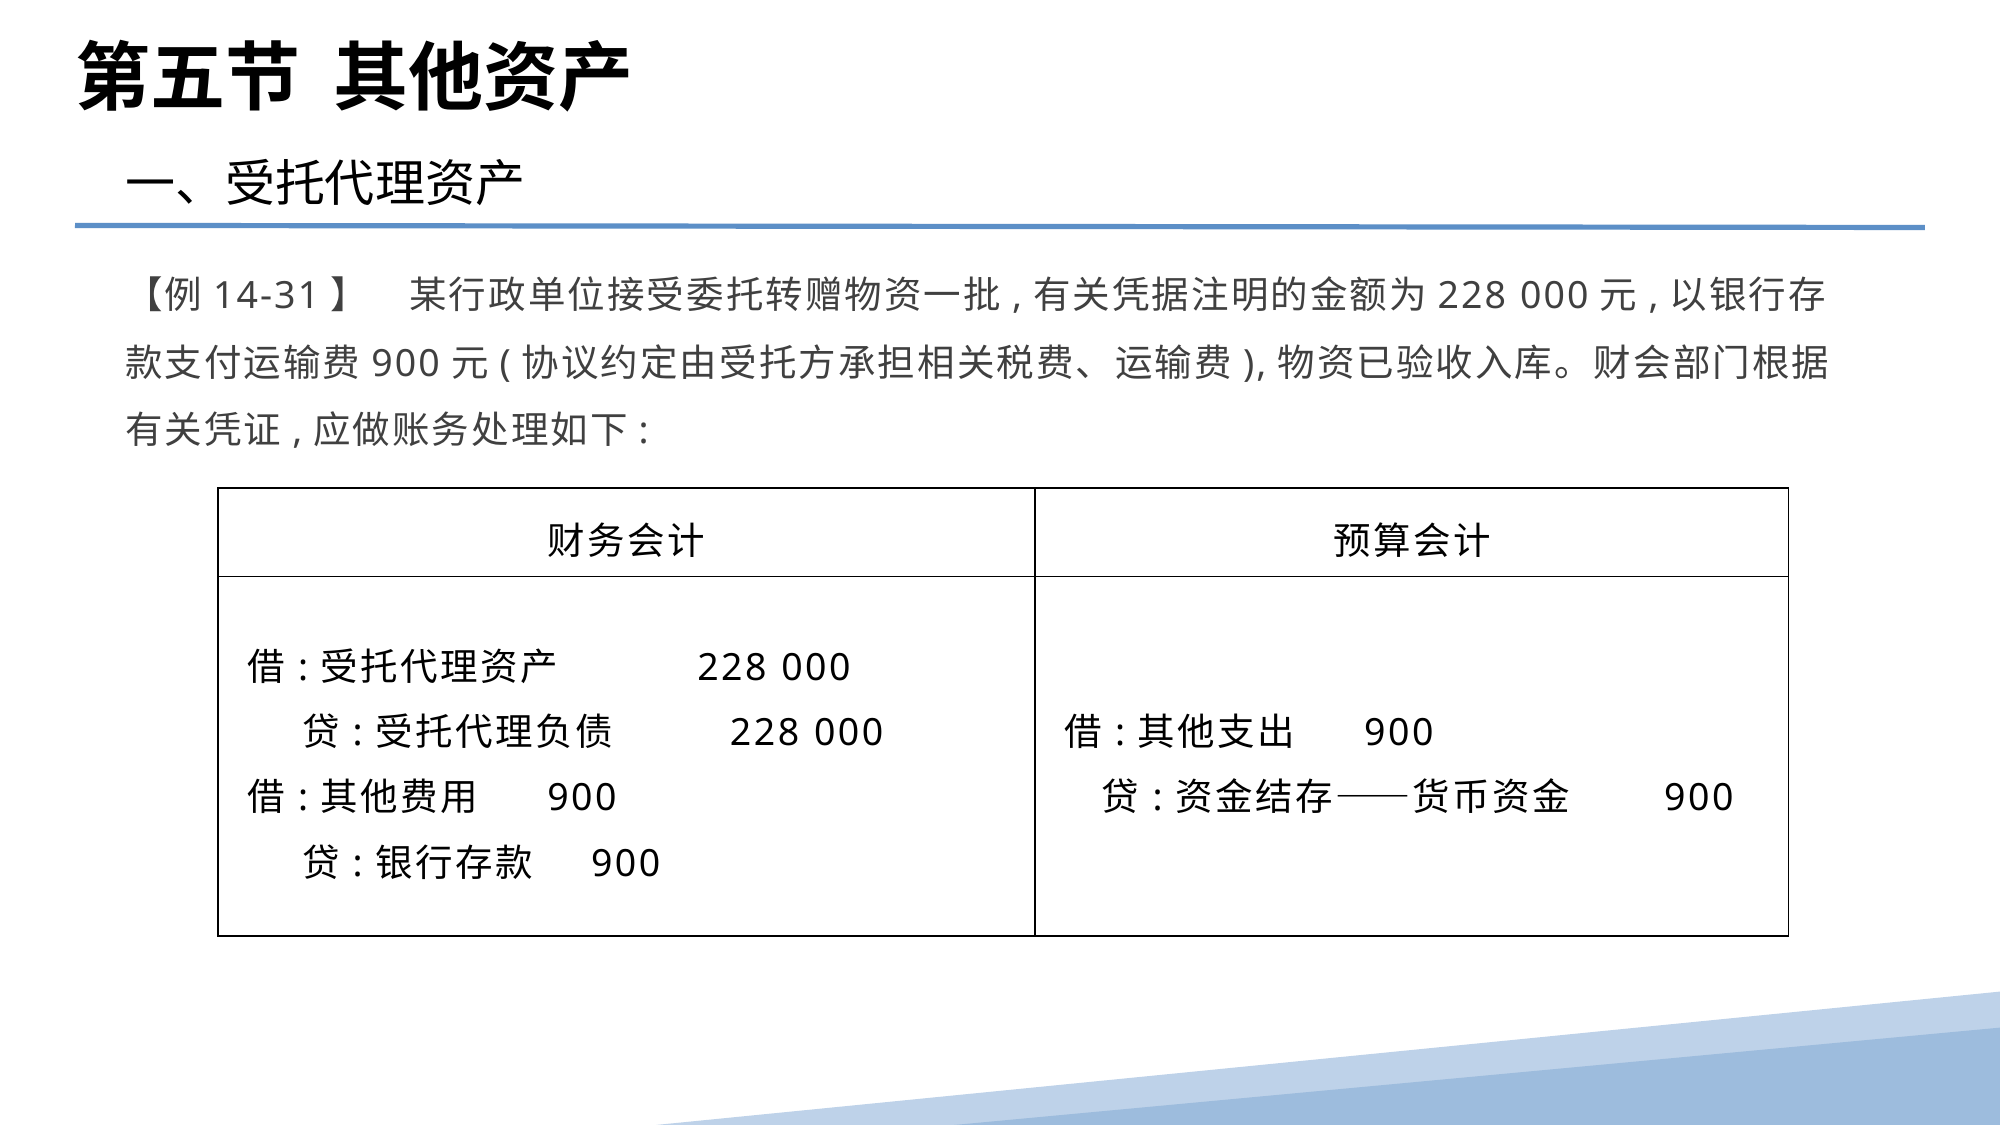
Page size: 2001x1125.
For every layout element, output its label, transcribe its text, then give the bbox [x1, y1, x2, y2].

text_box 一、受托代理资产 [110, 143, 1500, 225]
text_box 第五节 其他资产 [75, 24, 1925, 125]
table_header 财务会计 [219, 489, 1034, 576]
table_cell 借:其他支出 900 贷:资金结存——货币资金 900 [1036, 577, 1788, 935]
table_header 预算会计 [1036, 489, 1788, 576]
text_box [656, 991, 2000, 1125]
table_cell 借:受托代理资产 228 000 贷:受托代理负债 228 000 借:其他费用 900 贷:银行存款 900 [219, 577, 1034, 935]
text_box 【例14-31】 某行政单位接受委托转赠物资一批,有关凭据注明的金额为228 000元,以银行存款支付运输费900元(协议约定由受托方承担相关税费、运输费),物资已验收入库。财会部门根据有关凭证,应做账务处理如下: [110, 241, 1874, 546]
